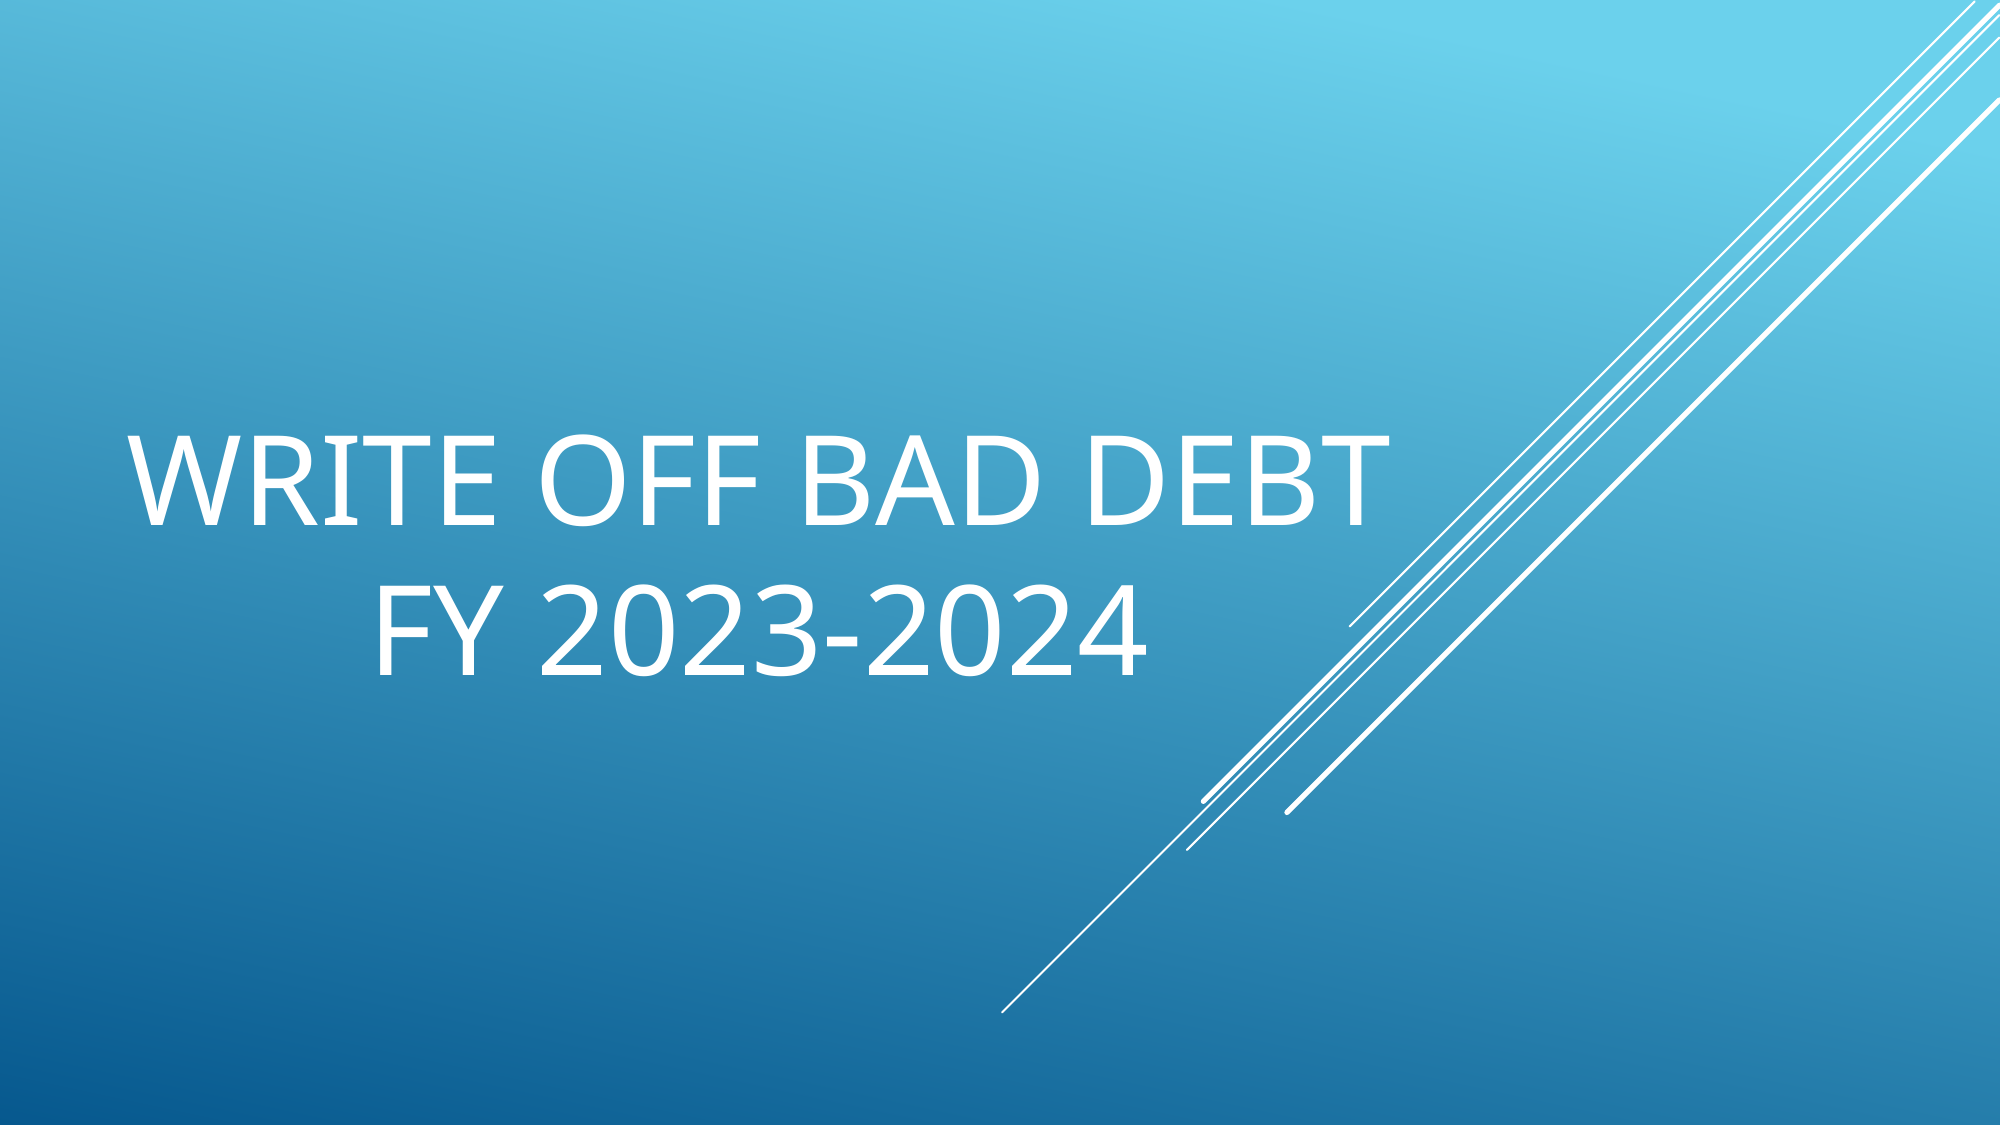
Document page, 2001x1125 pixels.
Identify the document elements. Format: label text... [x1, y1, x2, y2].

title Write off bad debt FY 2023-2024 [102, 220, 1416, 708]
